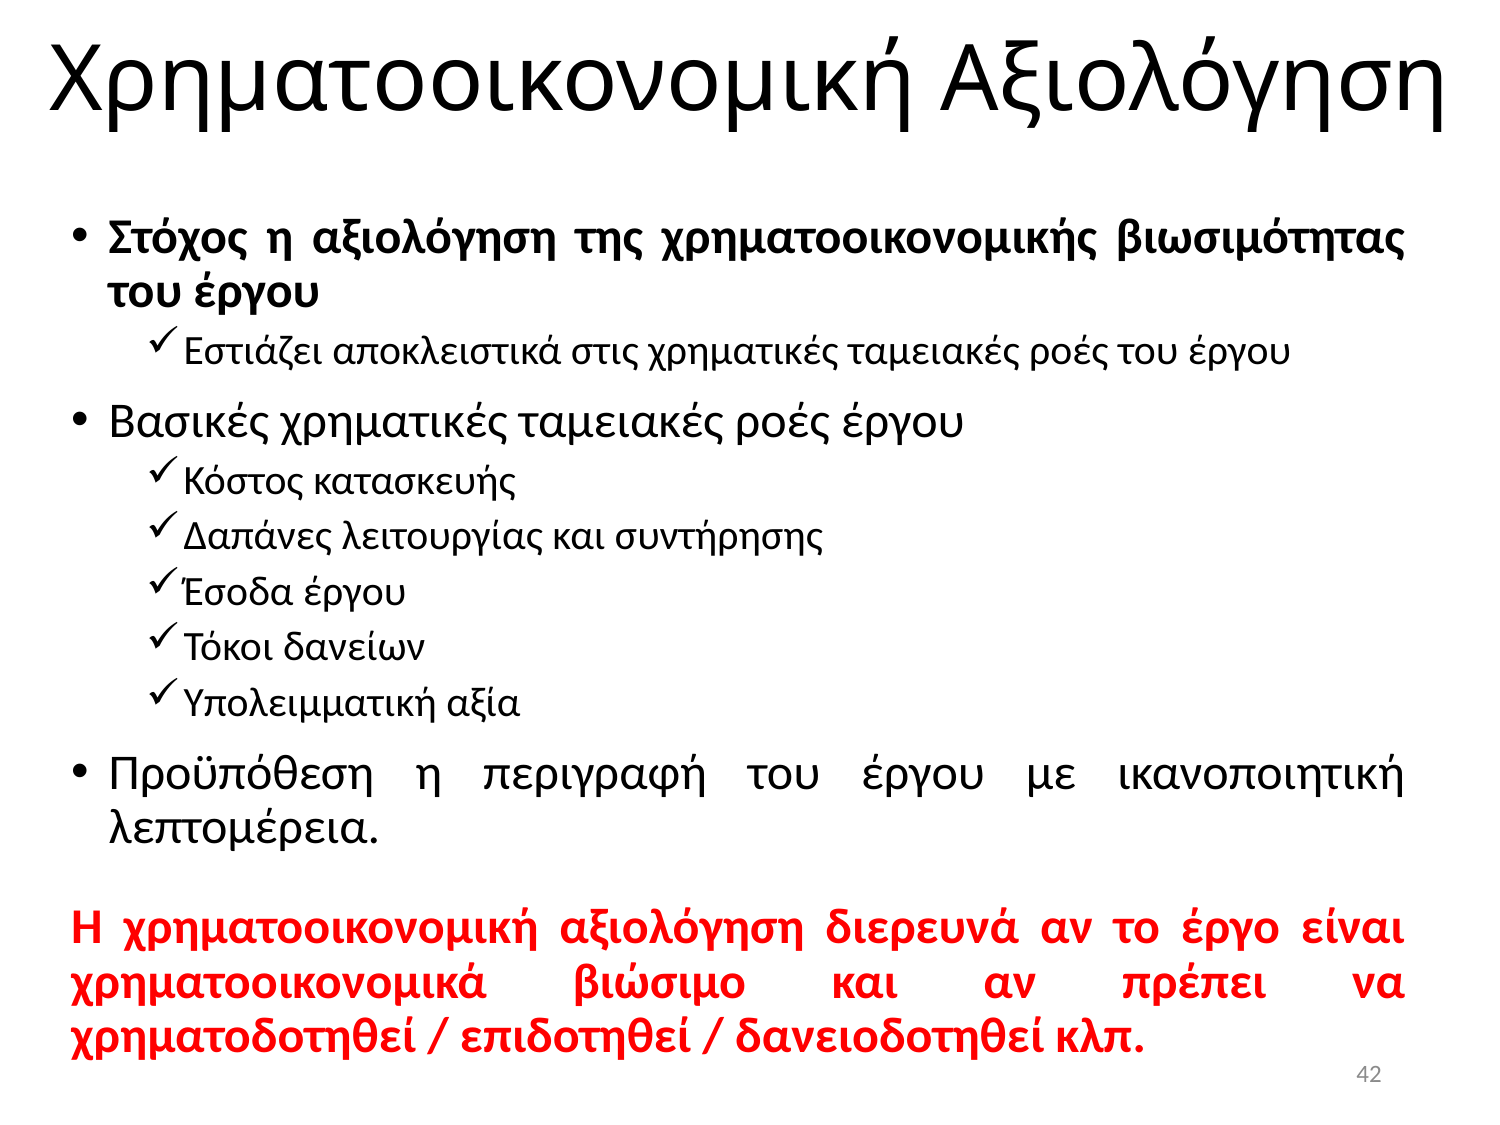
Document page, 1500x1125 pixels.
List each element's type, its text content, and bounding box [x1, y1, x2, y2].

slide_number 42 [1059, 1042, 1397, 1103]
title Χρηματοοικονομική Αξιολόγηση [0, 0, 1500, 161]
list Στόχος η αξιολόγηση της χρηματοοικονομικής βιωσιμότητας του έργου Εστιάζει αποκλειστικά στις χρηματικές ταμειακές ροές του έργου Βασικές χρηματικές ταμειακές ροές έργου Κόστος κατασκευής Δαπάνες λειτουργίας και συντήρησης Έσοδα έργου Τόκοι δανείων Υπολειμματική αξία Προϋπόθεση η περιγραφή του έργου με ικανοποιητική λεπτομέρεια. Η χρηματοοικονομική αξιολόγηση διερευνά αν το έργο είναι χρηματοοικονομικά βιώσιμο και αν πρέπει να χρηματοδοτηθεί / επιδοτηθεί / δανειοδοτηθεί κλπ. [55, 202, 1421, 1025]
